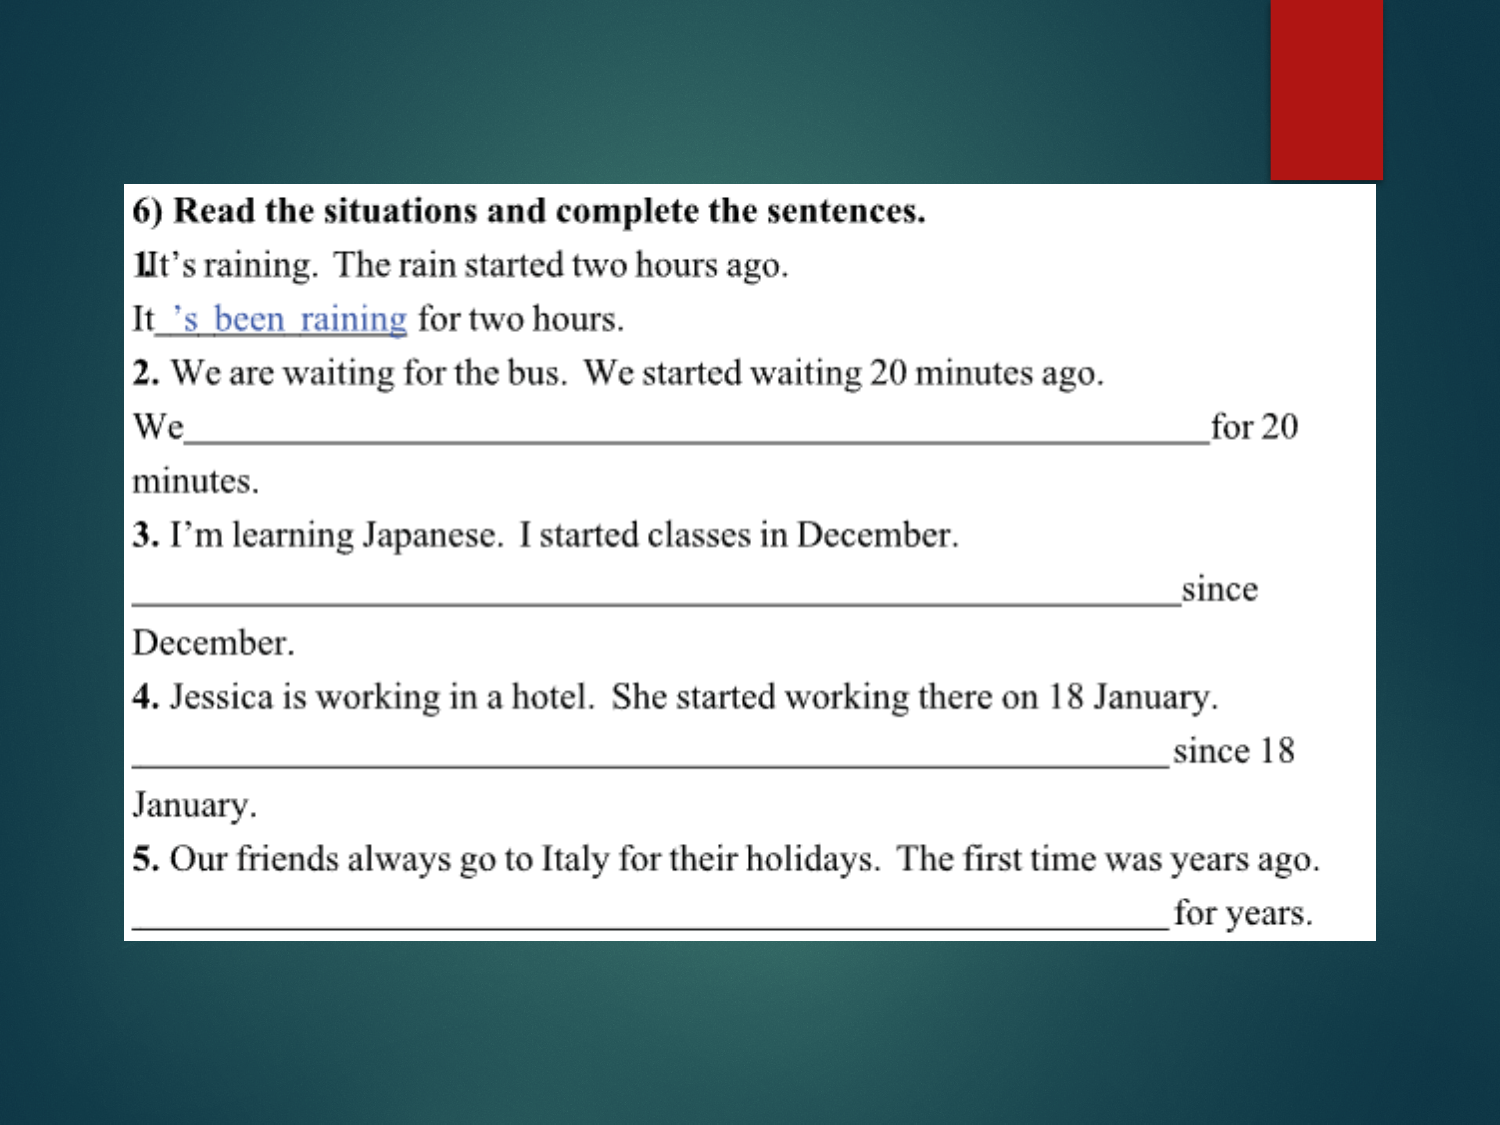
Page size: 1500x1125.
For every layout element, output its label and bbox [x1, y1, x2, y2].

picture [123, 183, 1377, 942]
